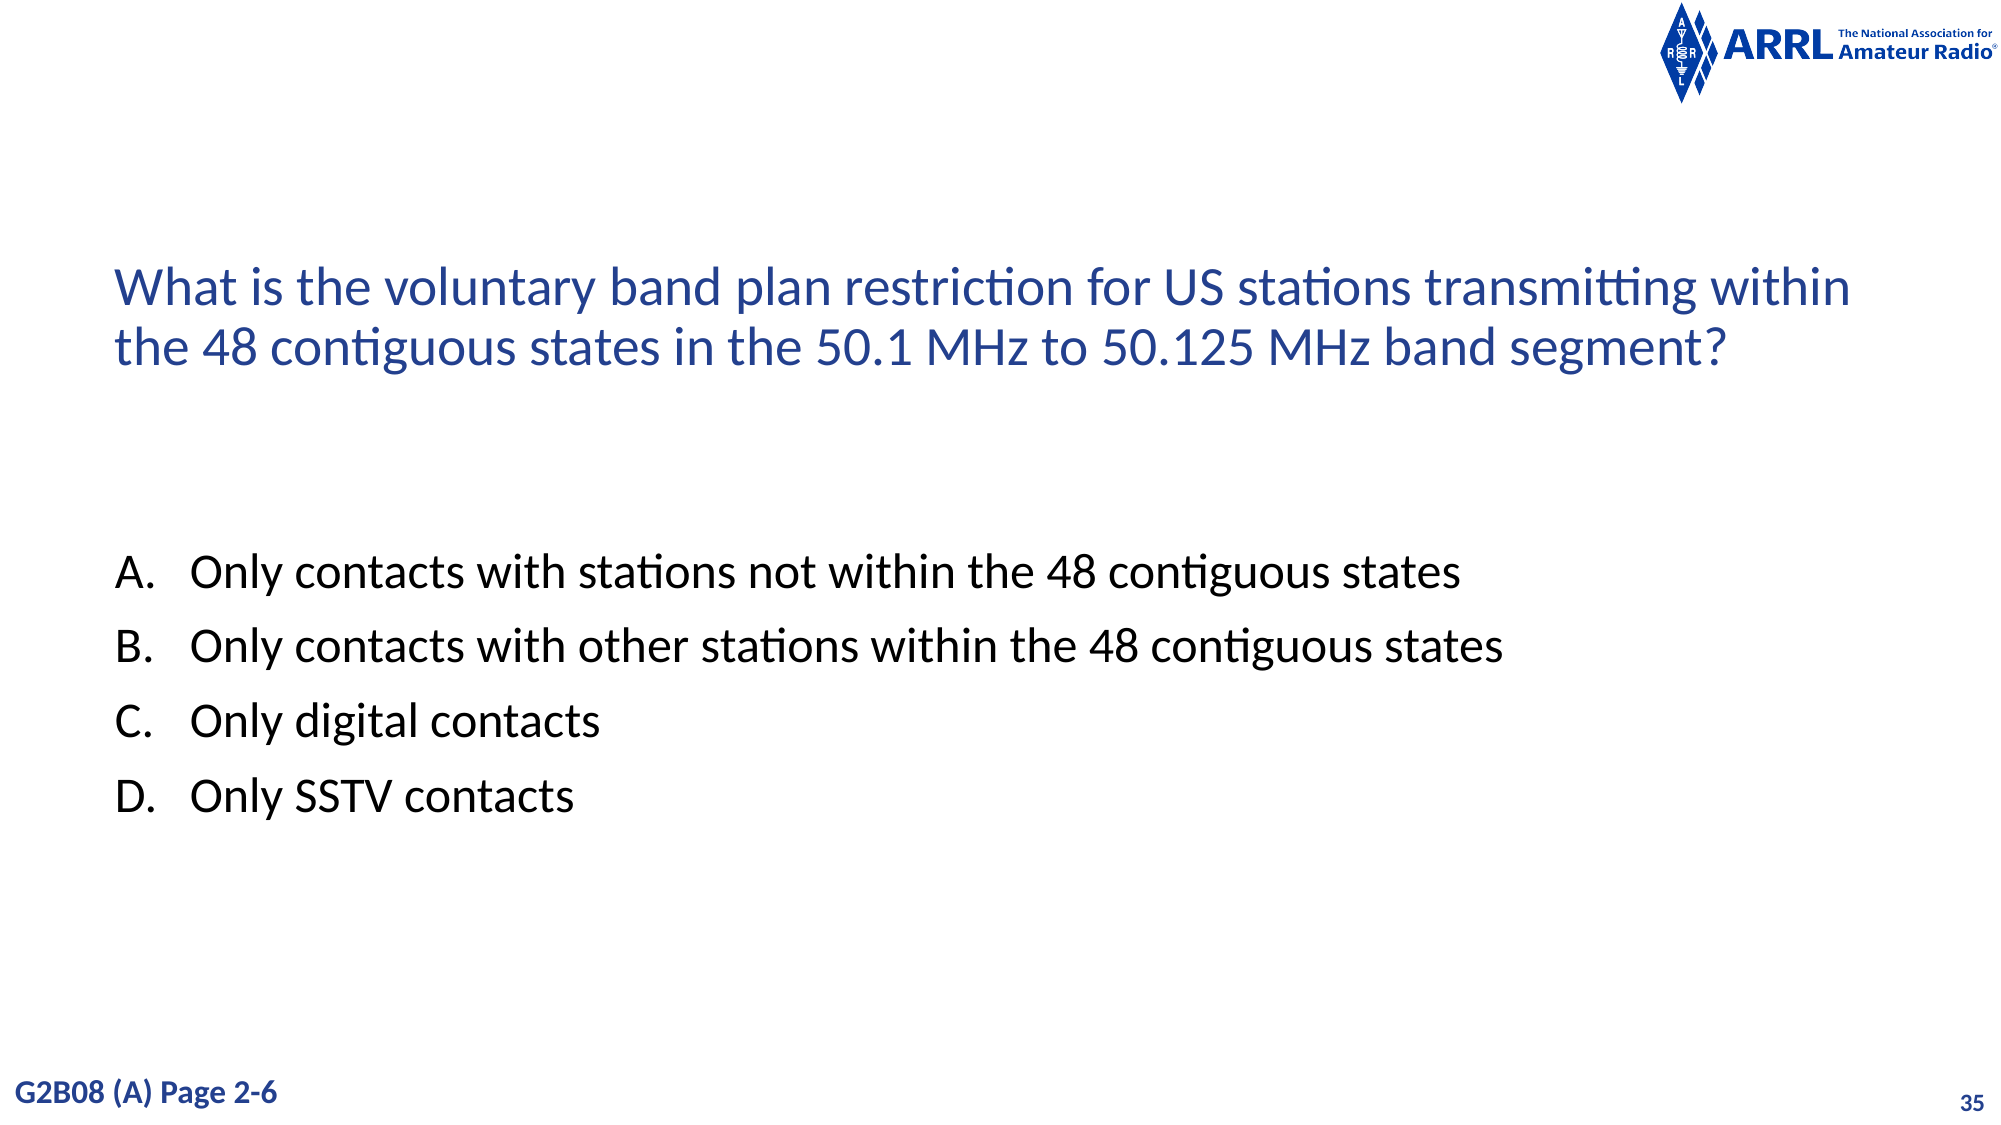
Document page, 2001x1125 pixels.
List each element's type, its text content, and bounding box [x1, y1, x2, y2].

picture [1658, 0, 1999, 106]
text_box 35 [1899, 1079, 2000, 1125]
title What is the voluntary band plan restriction for US stations transmitting within the 48 contiguous states in the 50.1 MHz to 50.125 MHz band segment? [99, 249, 1900, 388]
list Only contacts with stations not within the 48 contiguous states Only contacts with other stations within the 48 contiguous states Only digital contacts Only SSTV contacts [99, 537, 1900, 1005]
text_box G2B08 (A) Page 2-6 [0, 1062, 1313, 1118]
